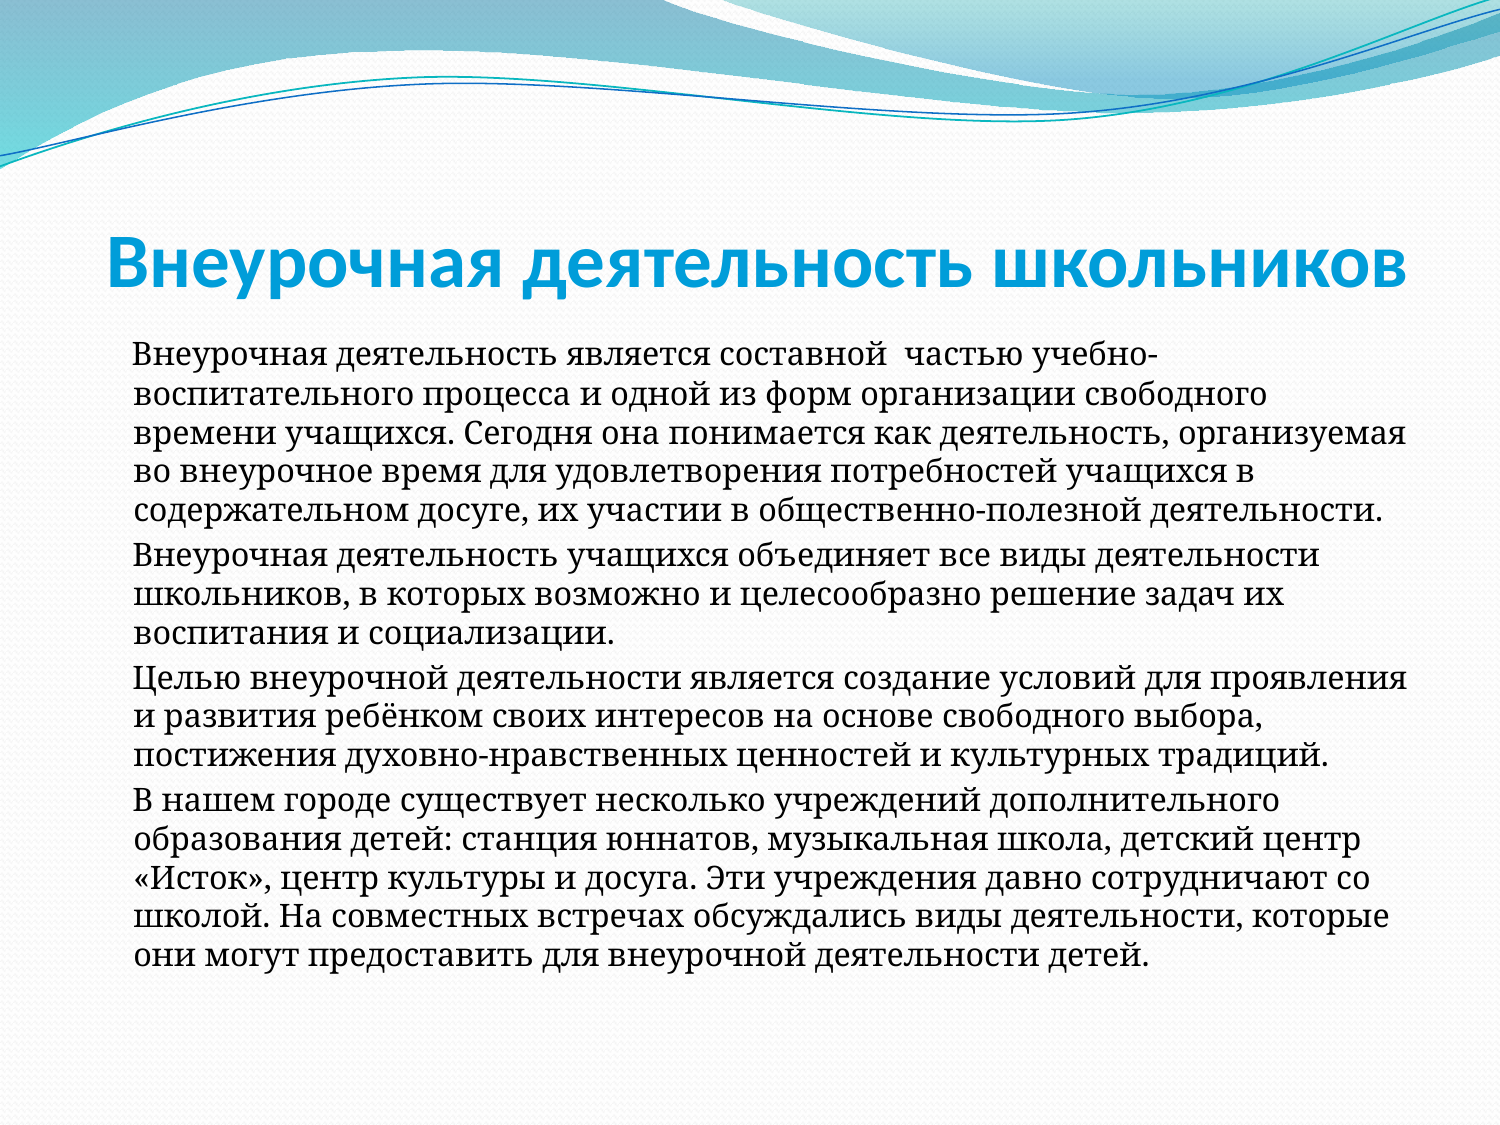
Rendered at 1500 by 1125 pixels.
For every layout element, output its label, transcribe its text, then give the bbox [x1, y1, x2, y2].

list Внеурочная деятельность является составной частью учебно-воспитательного процесса и одной из форм организации свободного времени учащихся. Сегодня она понимается как деятельность, организуемая во внеурочное время для удовлетворения потребностей учащихся в содержательном досуге, их участии в общественно-полезной деятельности. Внеурочная деятельность учащихся объединяет все виды деятельности школьников, в которых возможно и целесообразно решение задач их воспитания и социализации. Целью внеурочной деятельности является создание условий для проявления и развития ребёнком своих интересов на основе свободного выбора, постижения духовно-нравственных ценностей и культурных традиций. В нашем городе существует несколько учреждений дополнительного образования детей: станция юннатов, музыкальная школа, детский центр «Исток», центр культуры и досуга. Эти учреждения давно сотрудничают со школой. На совместных встречах обсуждались виды деятельности, которые они могут предоставить для внеурочной деятельности детей. [75, 317, 1425, 1038]
title Внеурочная деятельность школьников [75, 115, 1425, 303]
